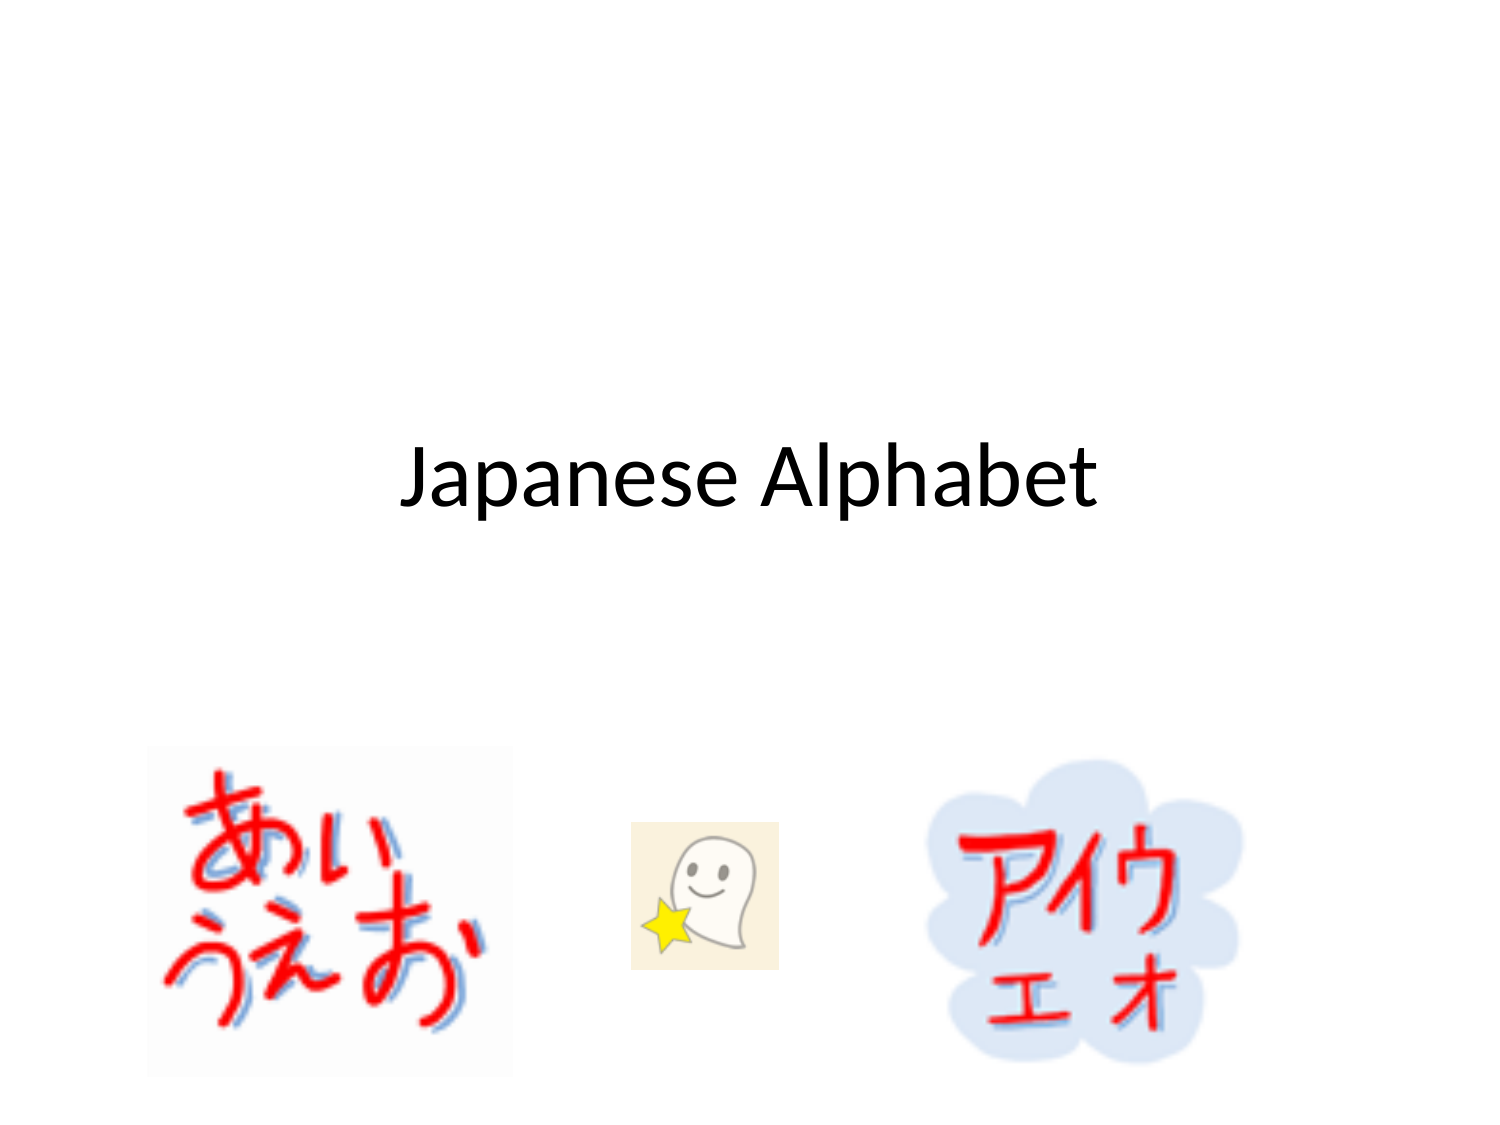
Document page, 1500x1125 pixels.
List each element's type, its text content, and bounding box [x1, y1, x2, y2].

title Japanese Alphabet [112, 349, 1388, 591]
picture [631, 822, 779, 970]
picture [147, 745, 513, 1078]
picture [867, 745, 1332, 1083]
